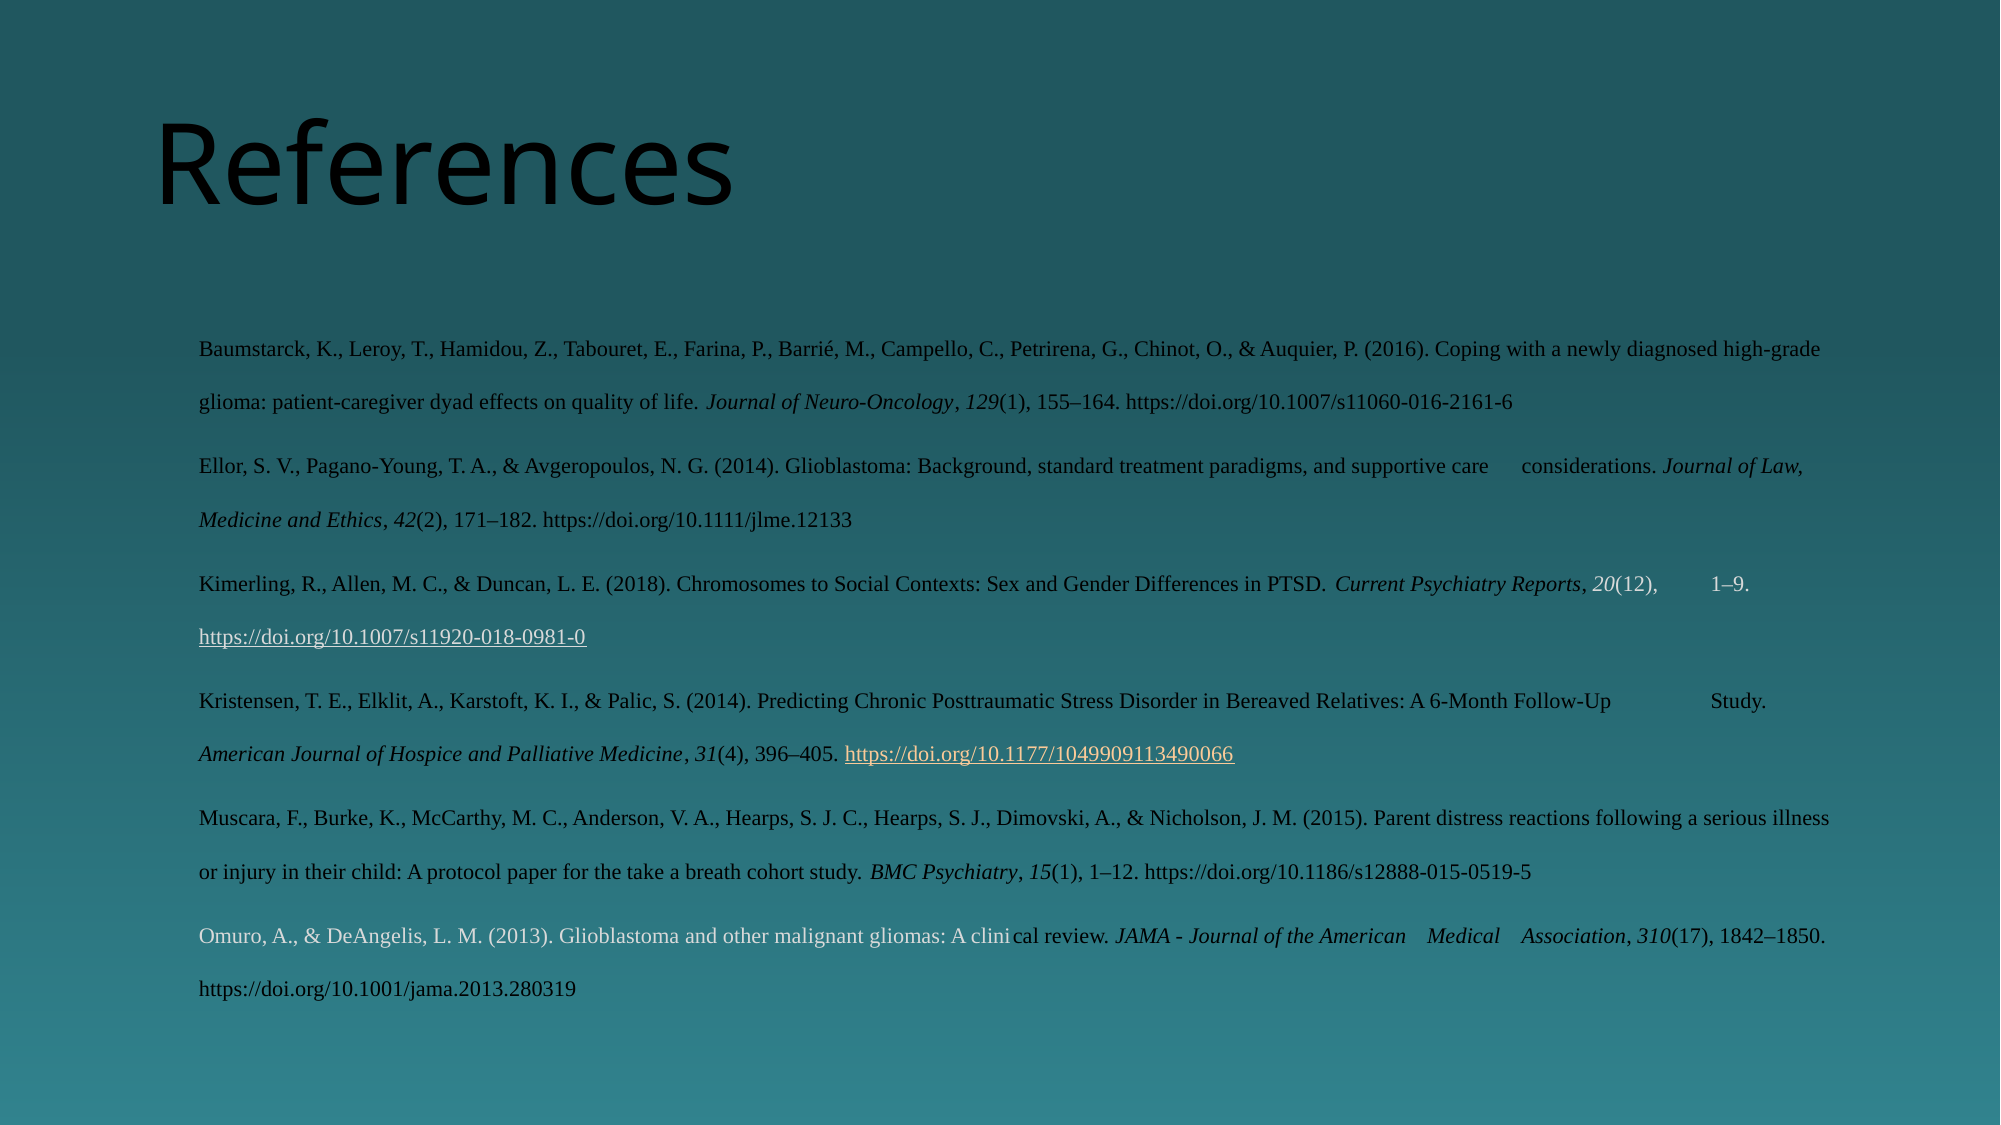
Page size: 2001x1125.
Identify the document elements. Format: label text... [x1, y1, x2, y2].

title References [137, 59, 1863, 278]
list Baumstarck, K., Leroy, T., Hamidou, Z., Tabouret, E., Farina, P., Barrié, M., Campello, C., Petrirena, G., Chinot, O., & Auquier, P. (2016). Coping with a newly diagnosed high-grade glioma: patient-caregiver dyad effects on quality of life. Journal of Neuro-Oncology, 129(1), 155–164. https://doi.org/10.1007/s11060-016-2161-6 Ellor, S. V., Pagano-Young, T. A., & Avgeropoulos, N. G. (2014). Glioblastoma: Background, standard treatment paradigms, and supportive care considerations. Journal of Law, Medicine and Ethics, 42(2), 171–182. https://doi.org/10.1111/jlme.12133 Kimerling, R., Allen, M. C., & Duncan, L. E. (2018). Chromosomes to Social Contexts: Sex and Gender Differences in PTSD. Current Psychiatry Reports, 20(12), 1–9. https://doi.org/10.1007/s11920-018-0981-0 Kristensen, T. E., Elklit, A., Karstoft, K. I., & Palic, S. (2014). Predicting Chronic Posttraumatic Stress Disorder in Bereaved Relatives: A 6-Month Follow-Up Study. American Journal of Hospice and Palliative Medicine, 31(4), 396–405. https://doi.org/10.1177/1049909113490066 Muscara, F., Burke, K., McCarthy, M. C., Anderson, V. A., Hearps, S. J. C., Hearps, S. J., Dimovski, A., & Nicholson, J. M. (2015). Parent distress reactions following a serious illness or injury in their child: A protocol paper for the take a breath cohort study. BMC Psychiatry, 15(1), 1–12. https://doi.org/10.1186/s12888-015-0519-5 Omuro, A., & DeAngelis, L. M. (2013). Glioblastoma and other malignant gliomas: A clinical review. JAMA - Journal of the American Medical Association, 310(17), 1842–1850. https://doi.org/10.1001/jama.2013.280319 [183, 299, 1863, 1014]
